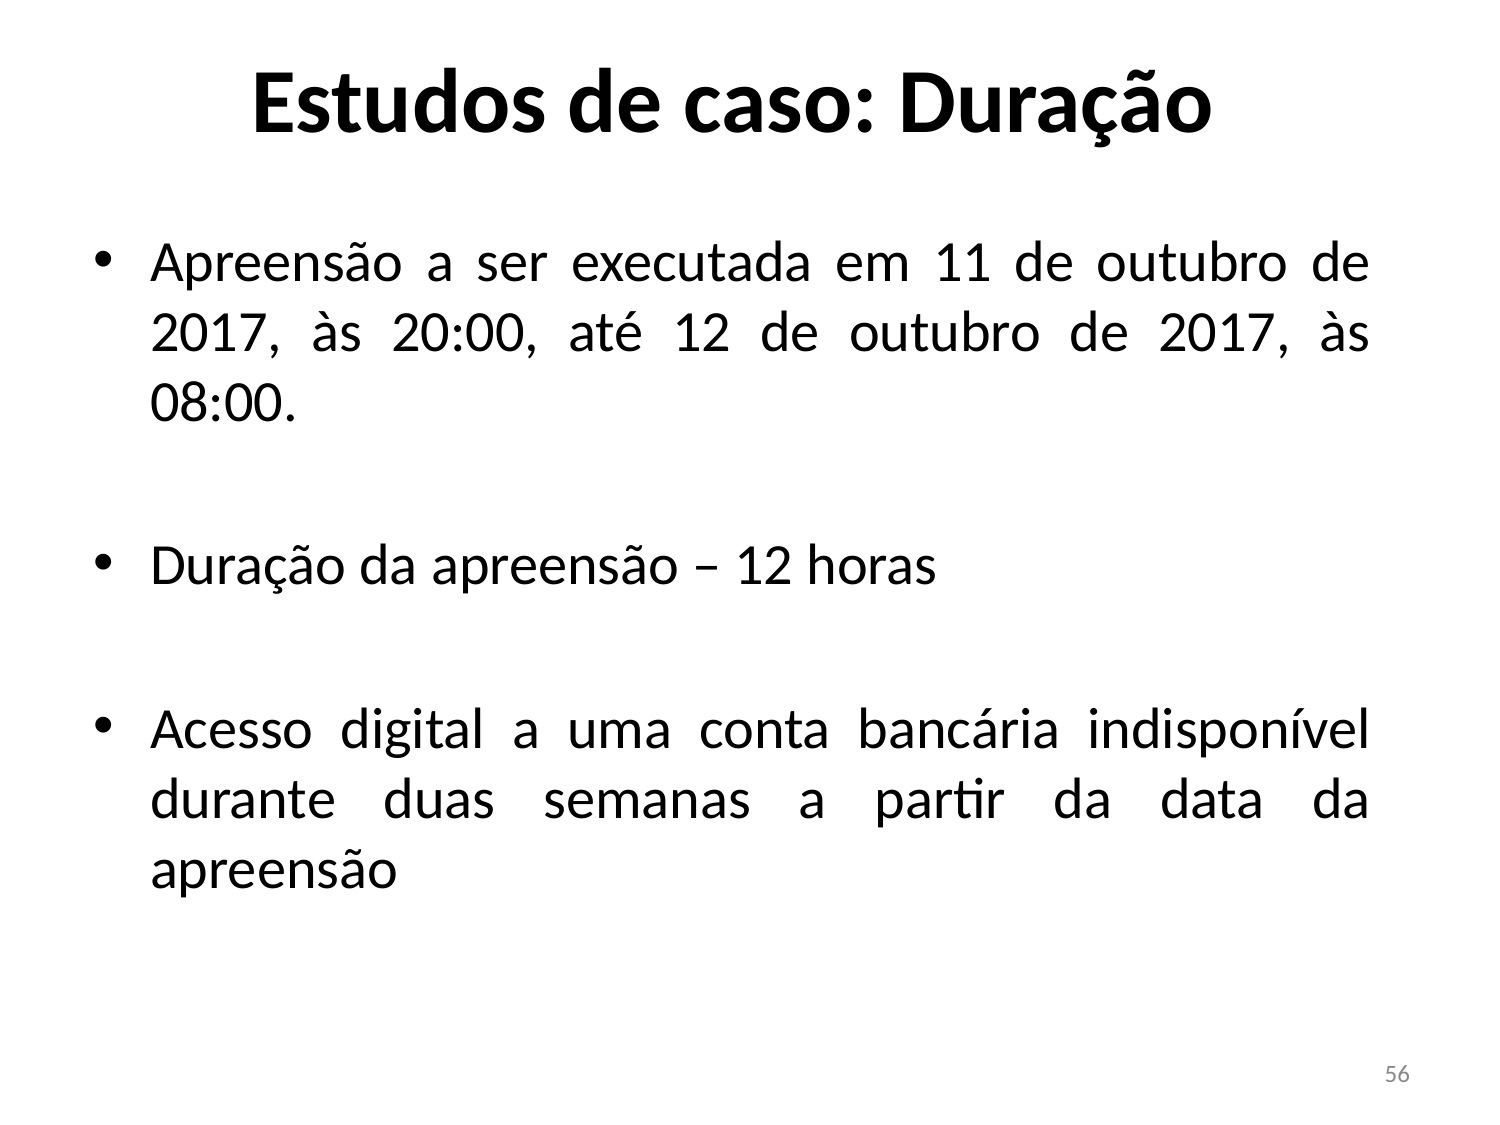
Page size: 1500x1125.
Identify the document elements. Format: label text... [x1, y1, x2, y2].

slide_number 56 [1074, 1042, 1425, 1103]
text_box Apreensão a ser executada em 11 de outubro de 2017, às 20:00, até 12 de outubro de 2017, às 08:00. Duração da apreensão – 12 horas Acesso digital a uma conta bancária indisponível durante duas semanas a partir da data da apreensão [78, 215, 1387, 987]
title Estudos de caso: Duração [57, 2, 1408, 190]
